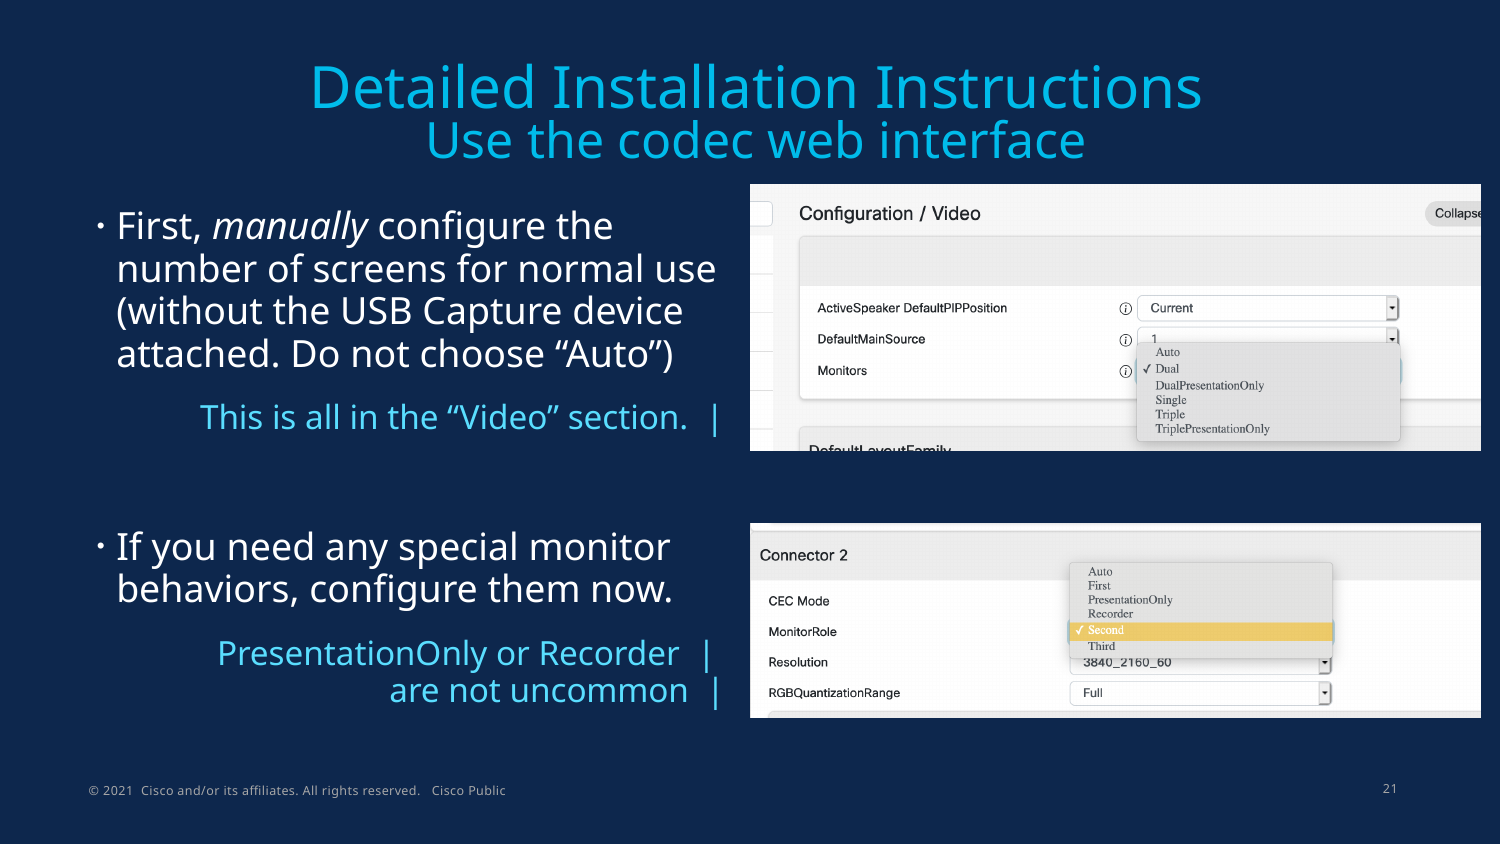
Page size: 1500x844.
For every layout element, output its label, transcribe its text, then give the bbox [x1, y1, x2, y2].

list First, manually configure the number of screens for normal use (without the USB Capture device attached. Do not choose “Auto”) This is all in the “Video” section. | If you need any special monitor behaviors, configure them now. PresentationOnly or Recorder | are not uncommon | [87, 197, 725, 730]
picture [749, 523, 1482, 719]
picture [749, 184, 1482, 451]
title Detailed Installation Instructions Use the codec web interface [71, 55, 1441, 176]
